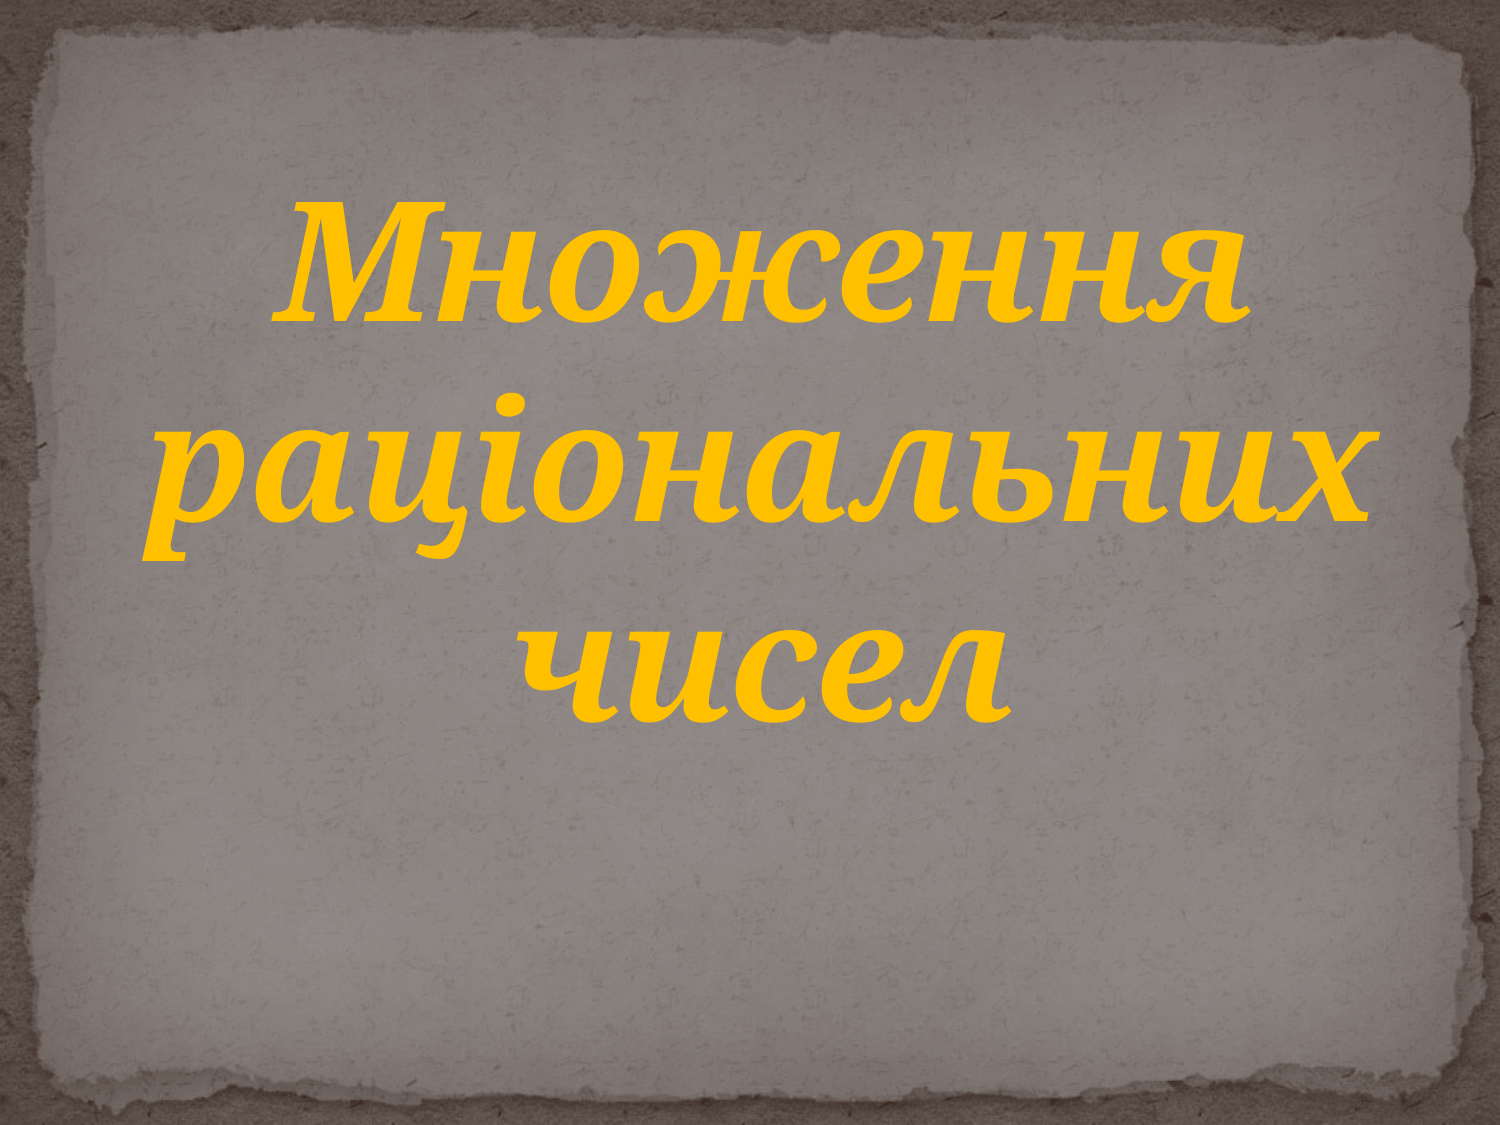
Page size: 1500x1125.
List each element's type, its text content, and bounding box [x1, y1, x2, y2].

title Множення раціональних чисел [88, 562, 1439, 763]
